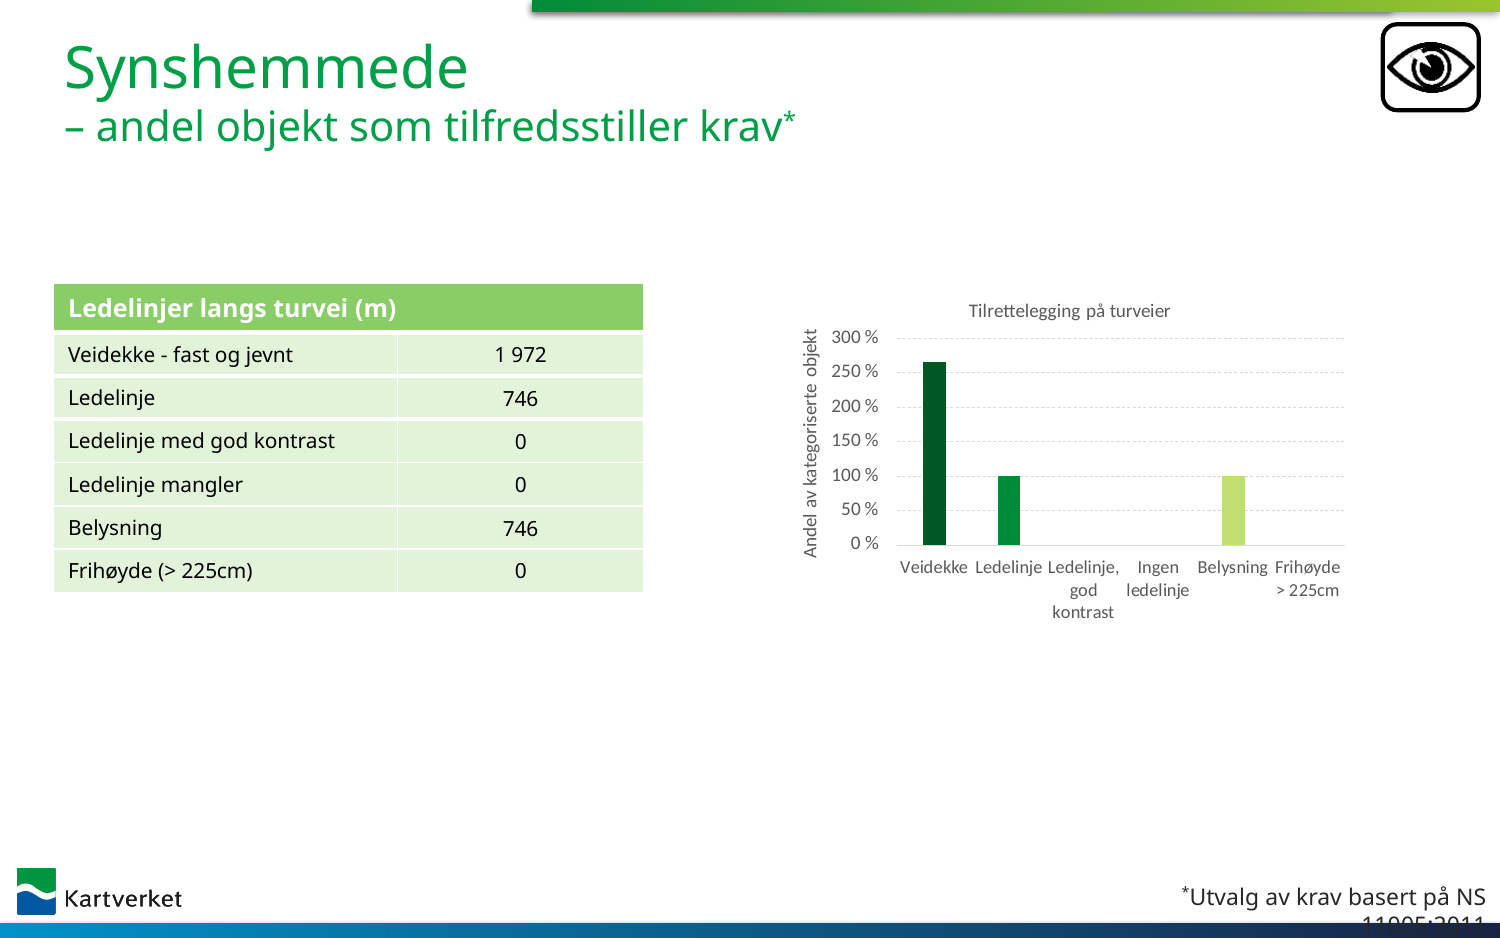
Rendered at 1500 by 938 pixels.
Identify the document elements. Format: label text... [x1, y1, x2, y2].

table_cell 0 [398, 421, 643, 462]
table_cell Veidekke - fast og jevnt [54, 335, 397, 374]
table_cell Belysning [54, 507, 397, 548]
table_cell 746 [398, 378, 643, 417]
text_box *Utvalg av krav basert på NS 11005:2011 [1068, 873, 1500, 938]
table_cell Ledelinje med god kontrast [54, 421, 397, 462]
table_cell 0 [398, 550, 643, 592]
picture [791, 291, 1348, 630]
text_box Synshemmede – andel objekt som tilfredsstiller krav* [49, 24, 1431, 158]
table_cell Frihøyde (> 225cm) [54, 550, 397, 592]
table_header Ledelinjer langs turvei (m) [54, 284, 643, 330]
table_cell Ledelinje mangler [54, 463, 397, 505]
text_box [1382, 24, 1480, 111]
table_cell Ledelinje [54, 378, 397, 417]
table_cell 1 972 [398, 335, 643, 374]
table_cell 746 [398, 507, 643, 548]
table_cell 0 [398, 463, 643, 505]
